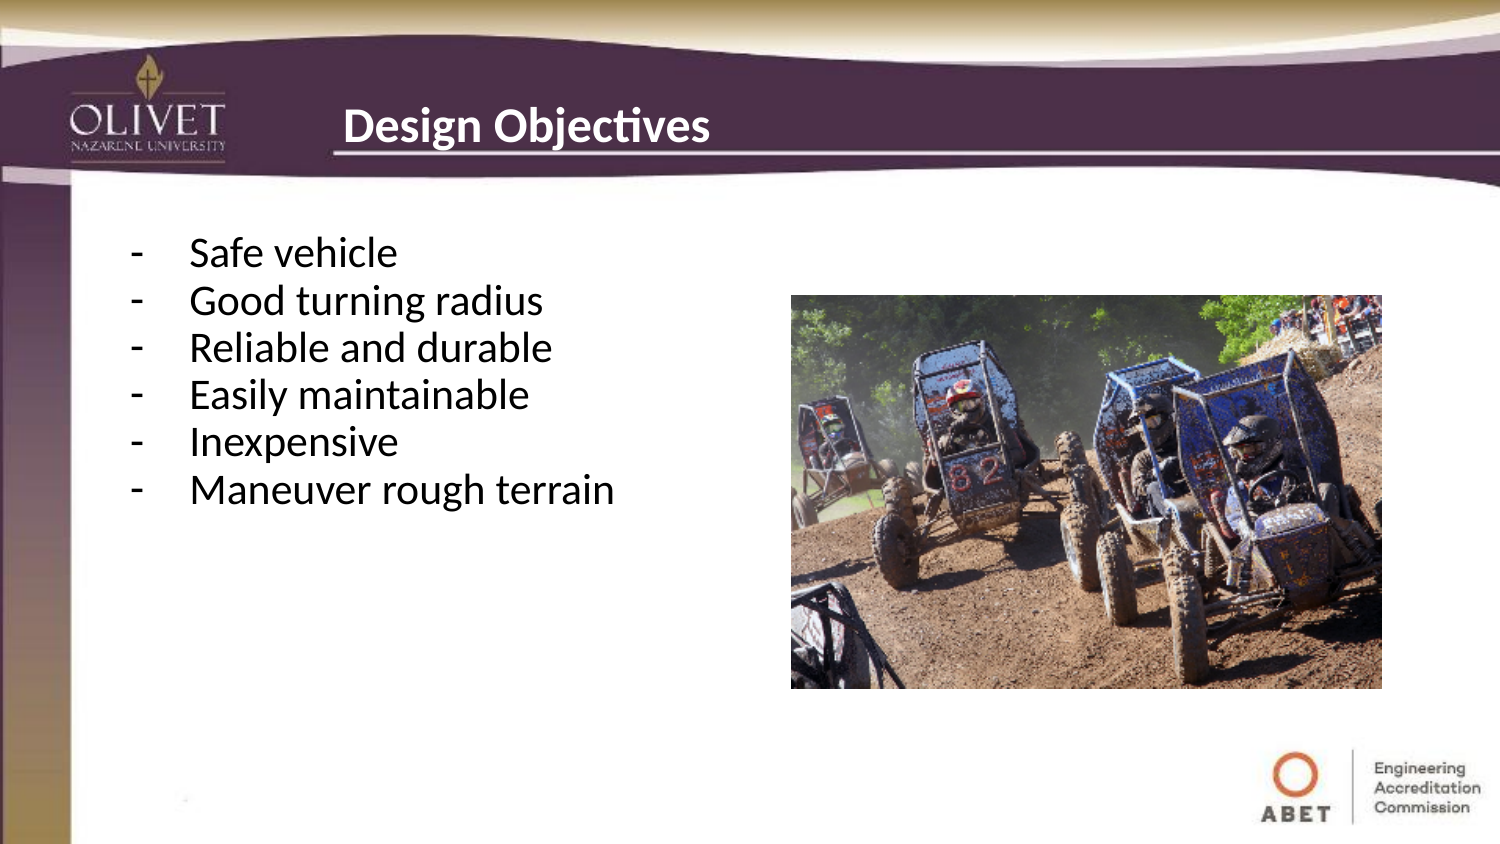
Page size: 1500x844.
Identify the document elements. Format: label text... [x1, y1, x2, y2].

title Design Objectives [331, 44, 1397, 208]
list Safe vehicle Good turning radius Reliable and durable Easily maintainable Inexpensive Maneuver rough terrain [103, 224, 721, 760]
picture [0, 0, 1500, 844]
